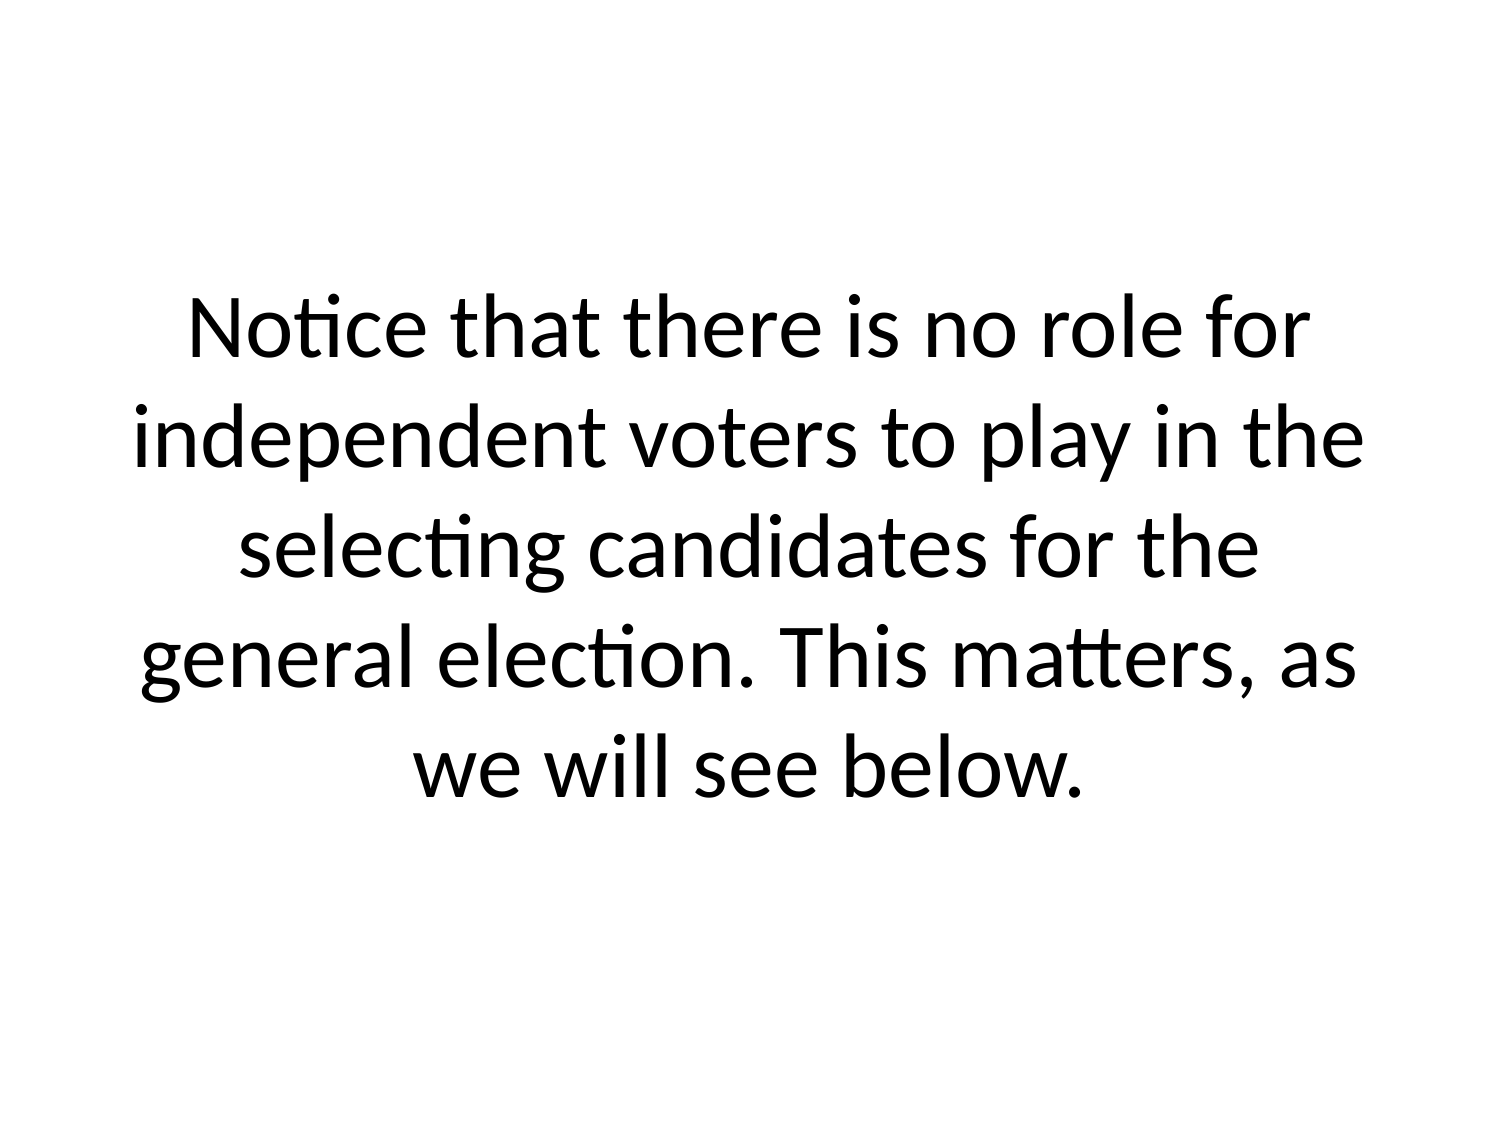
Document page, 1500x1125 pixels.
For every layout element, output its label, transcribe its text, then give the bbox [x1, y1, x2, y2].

title Notice that there is no role for independent voters to play in the selecting candidates for the general election. This matters, as we will see below. [74, 44, 1426, 1038]
